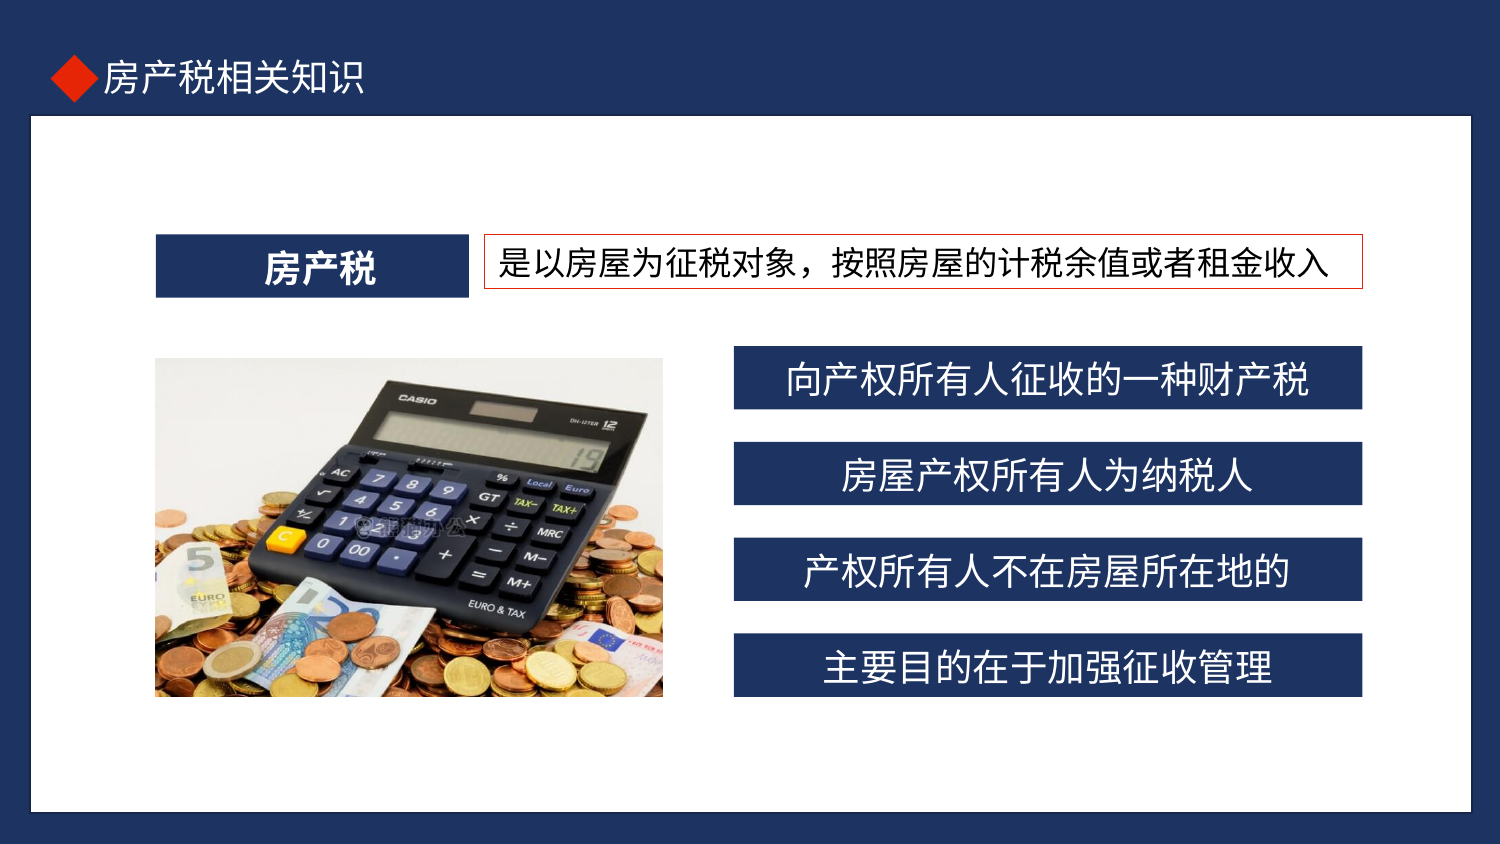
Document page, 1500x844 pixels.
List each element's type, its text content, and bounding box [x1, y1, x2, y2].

picture [155, 358, 663, 697]
text_box 是以房屋为征税对象，按照房屋的计税余值或者租金收入 [484, 234, 1363, 289]
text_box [733, 537, 1363, 601]
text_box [733, 633, 1363, 697]
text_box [733, 345, 1363, 410]
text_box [155, 234, 469, 298]
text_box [733, 441, 1363, 506]
